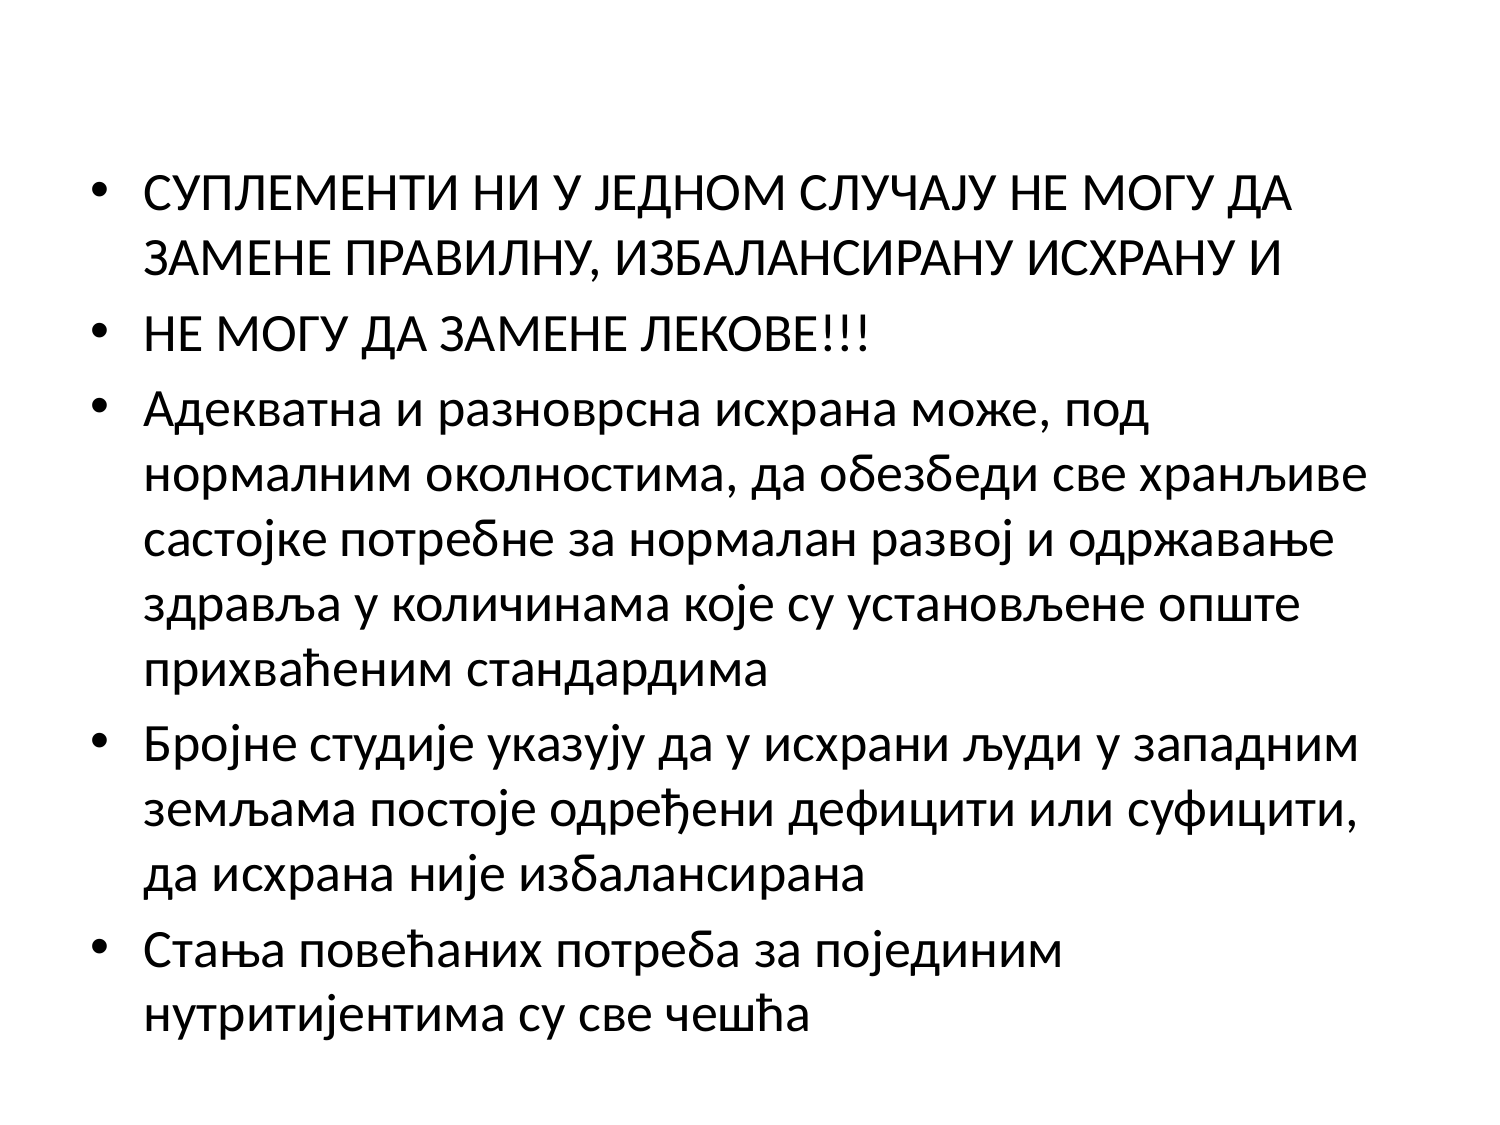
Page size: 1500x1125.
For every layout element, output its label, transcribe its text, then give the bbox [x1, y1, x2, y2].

list СУПЛЕМЕНТИ НИ У ЈЕДНОМ СЛУЧАЈУ НЕ МОГУ ДА ЗАМЕНЕ ПРАВИЛНУ, ИЗБАЛАНСИРАНУ ИСХРАНУ И НЕ МОГУ ДА ЗАМЕНЕ ЛЕКОВЕ!!! Адекватна и разноврсна исхрана може, под нормалним околностима, да обезбеди све хранљиве састојке потребне за нормалан развој и одржавање здравља у количинама које су установљене опште прихваћеним стандардима Бројне студије указују да у исхрани људи у западним земљама постоје одређени дефицити или суфицити, да исхрана није избалансирана Стања повећаних потреба за појединим нутритијентима су све чешћа [75, 149, 1425, 1059]
